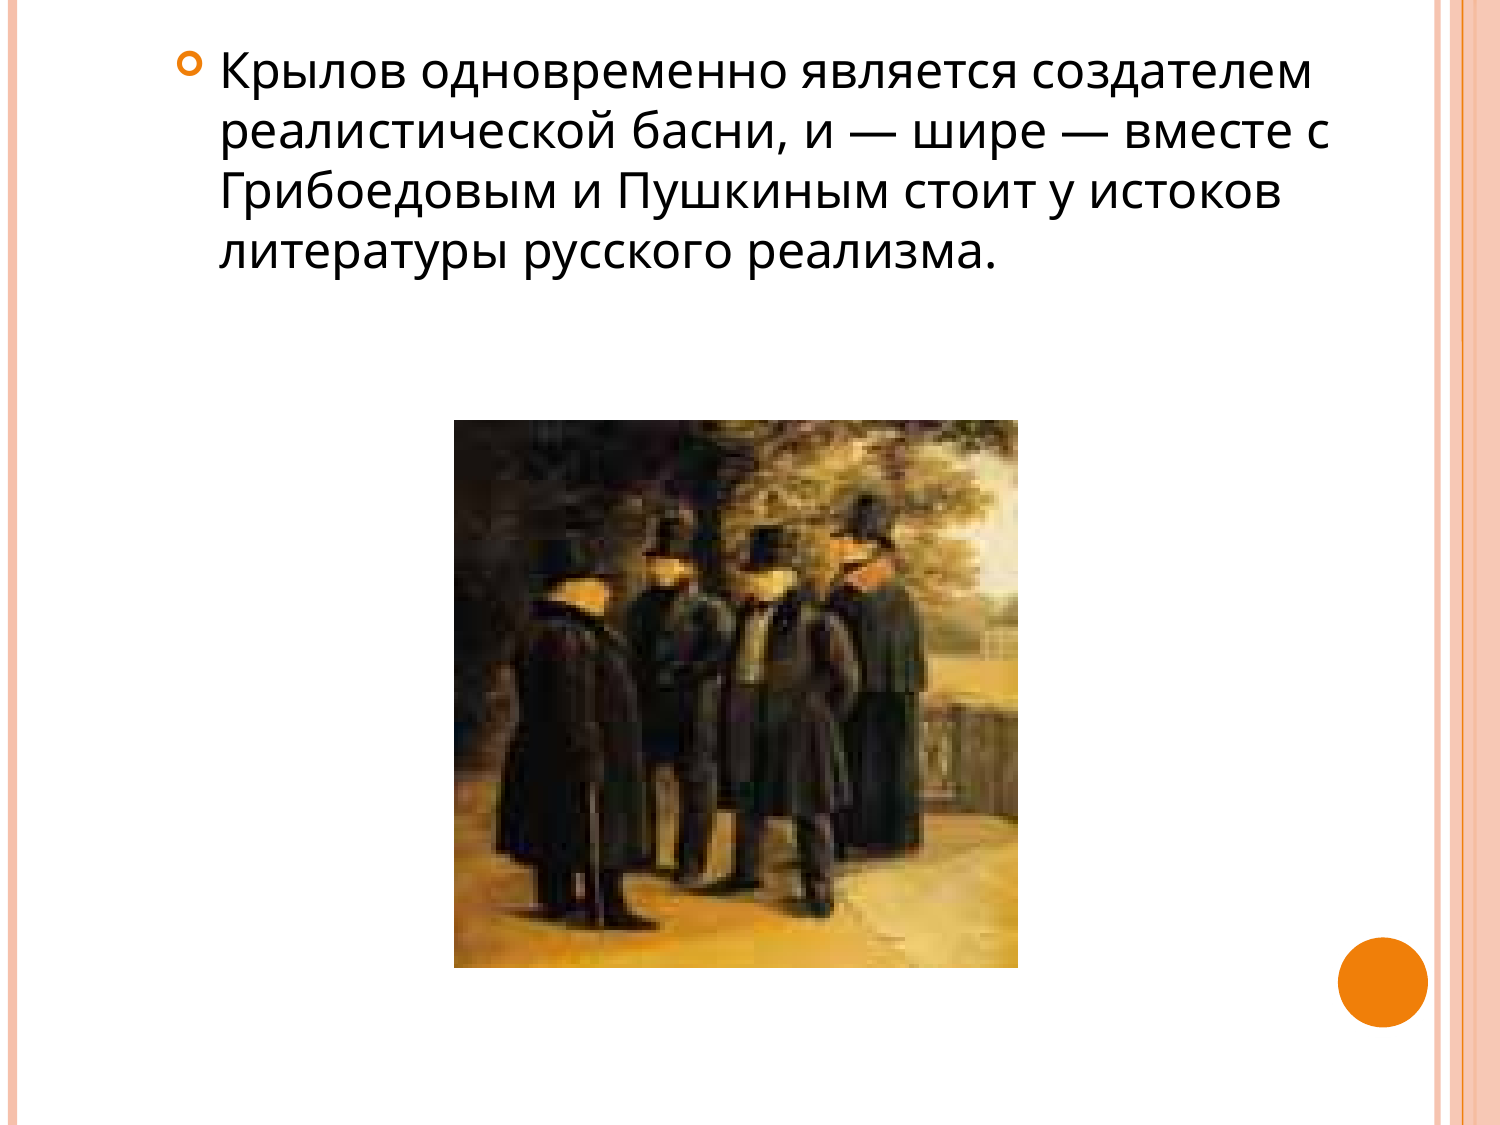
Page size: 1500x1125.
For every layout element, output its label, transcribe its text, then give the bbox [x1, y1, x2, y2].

picture [454, 420, 1018, 968]
list Крылов одновременно является создателем реалистической басни, и — шире — вместе с Грибоедовым и Пушкиным стоит у истоков литературы русского реализма. [159, 30, 1385, 831]
